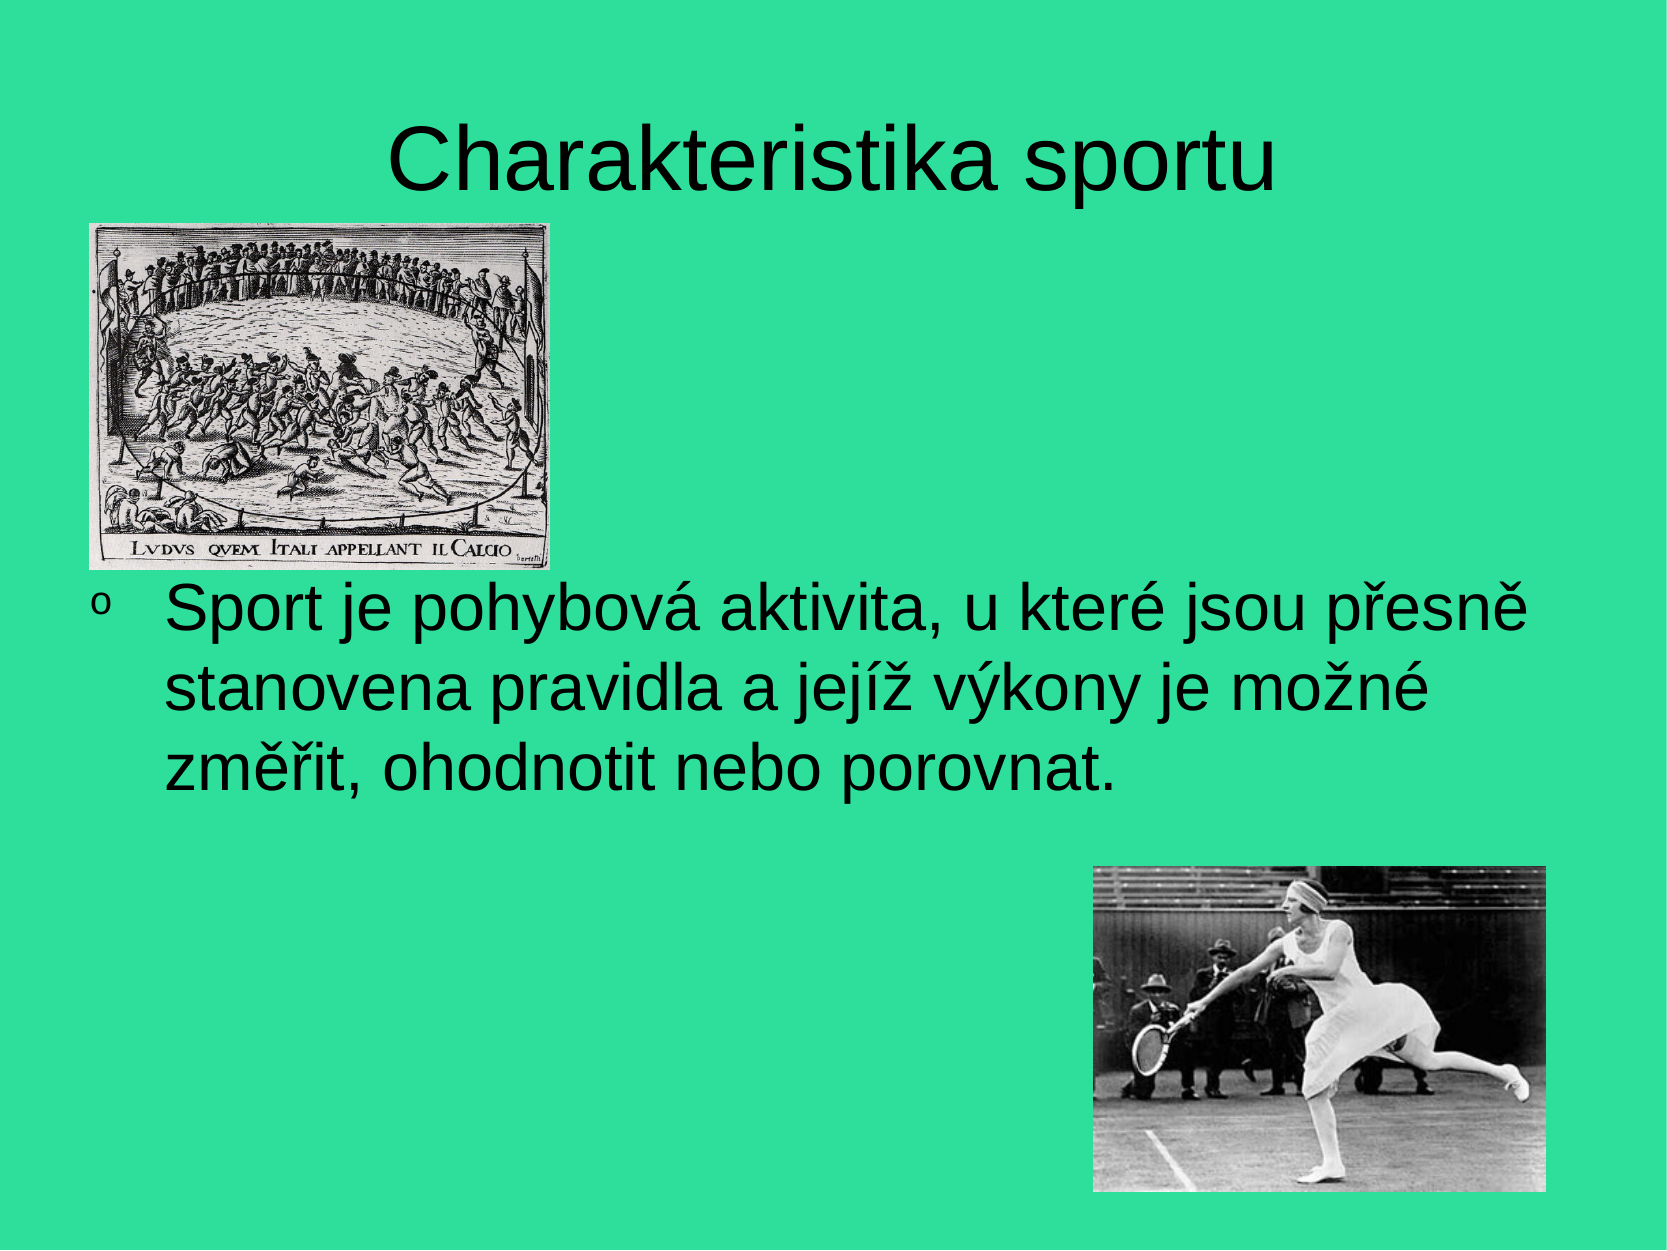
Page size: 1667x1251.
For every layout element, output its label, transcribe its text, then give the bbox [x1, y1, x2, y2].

title Charakteristika sportu [83, 49, 1584, 259]
picture [1092, 865, 1547, 1192]
subtitle Sport je pohybová aktivita, u které jsou přesně stanovena pravidla a jejíž výkony je možné změřit, ohodnotit nebo porovnat. [89, 376, 1589, 992]
picture [88, 223, 551, 570]
